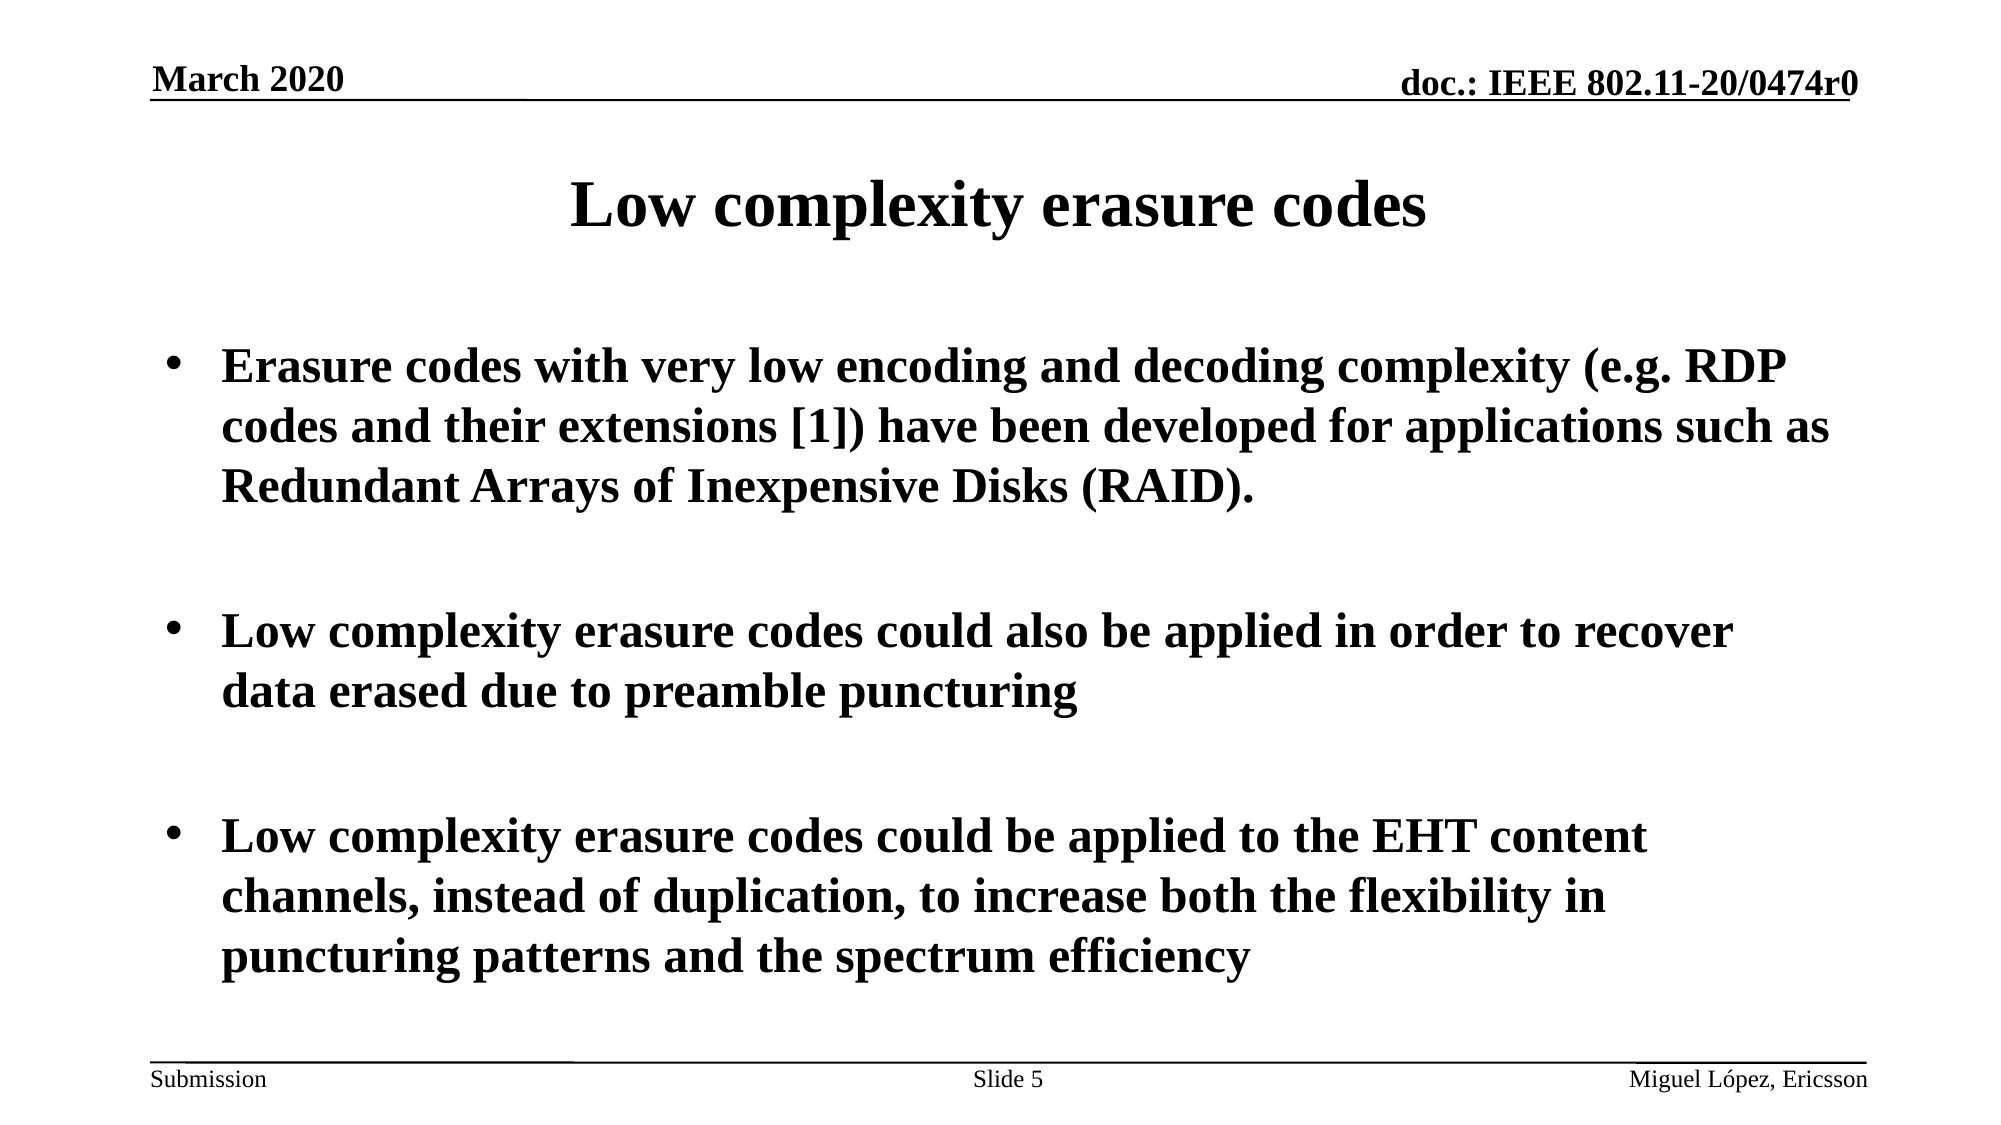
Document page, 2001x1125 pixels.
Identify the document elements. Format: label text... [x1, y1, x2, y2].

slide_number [152, 54, 563, 100]
title Low complexity erasure codes [149, 112, 1850, 288]
slide_number Slide 5 [950, 1061, 1067, 1123]
footer Miguel López, Ericsson [1171, 1061, 1869, 1093]
list Erasure codes with very low encoding and decoding complexity (e.g. RDP codes and their extensions [1]) have been developed for applications such as Redundant Arrays of Inexpensive Disks (RAID). Low complexity erasure codes could also be applied in order to recover data erased due to preamble puncturing Low complexity erasure codes could be applied to the EHT content channels, instead of duplication, to increase both the flexibility in puncturing patterns and the spectrum efficiency [149, 324, 1850, 1000]
